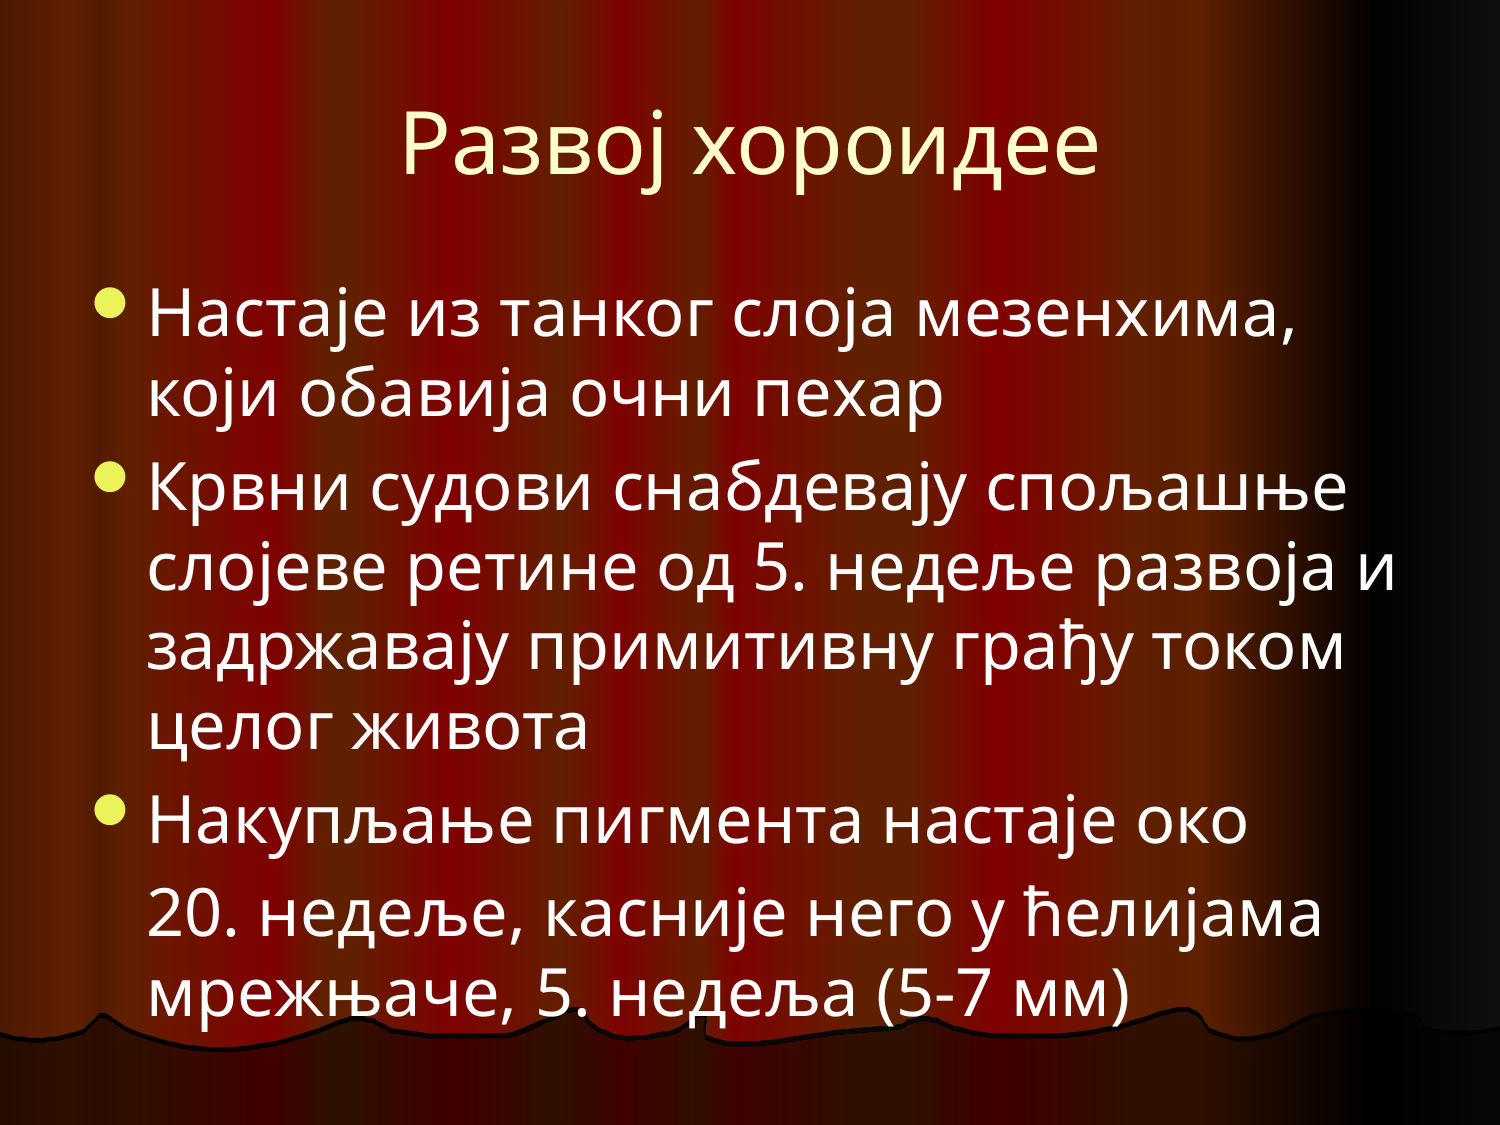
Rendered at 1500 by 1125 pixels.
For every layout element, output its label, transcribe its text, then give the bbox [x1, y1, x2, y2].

list Настаје из танког слоја мезенхима, који обавија очни пехар Крвни судови снабдевају спољашње слојеве ретине од 5. недеље развоја и задржавају примитивну грађу током целог живота Накупљање пигмента настаје око 20. недеље, касније него у ћелијама мрежњаче, 5. недеља (5-7 мм) [74, 262, 1426, 1095]
title Развој хороидее [74, 45, 1426, 233]
